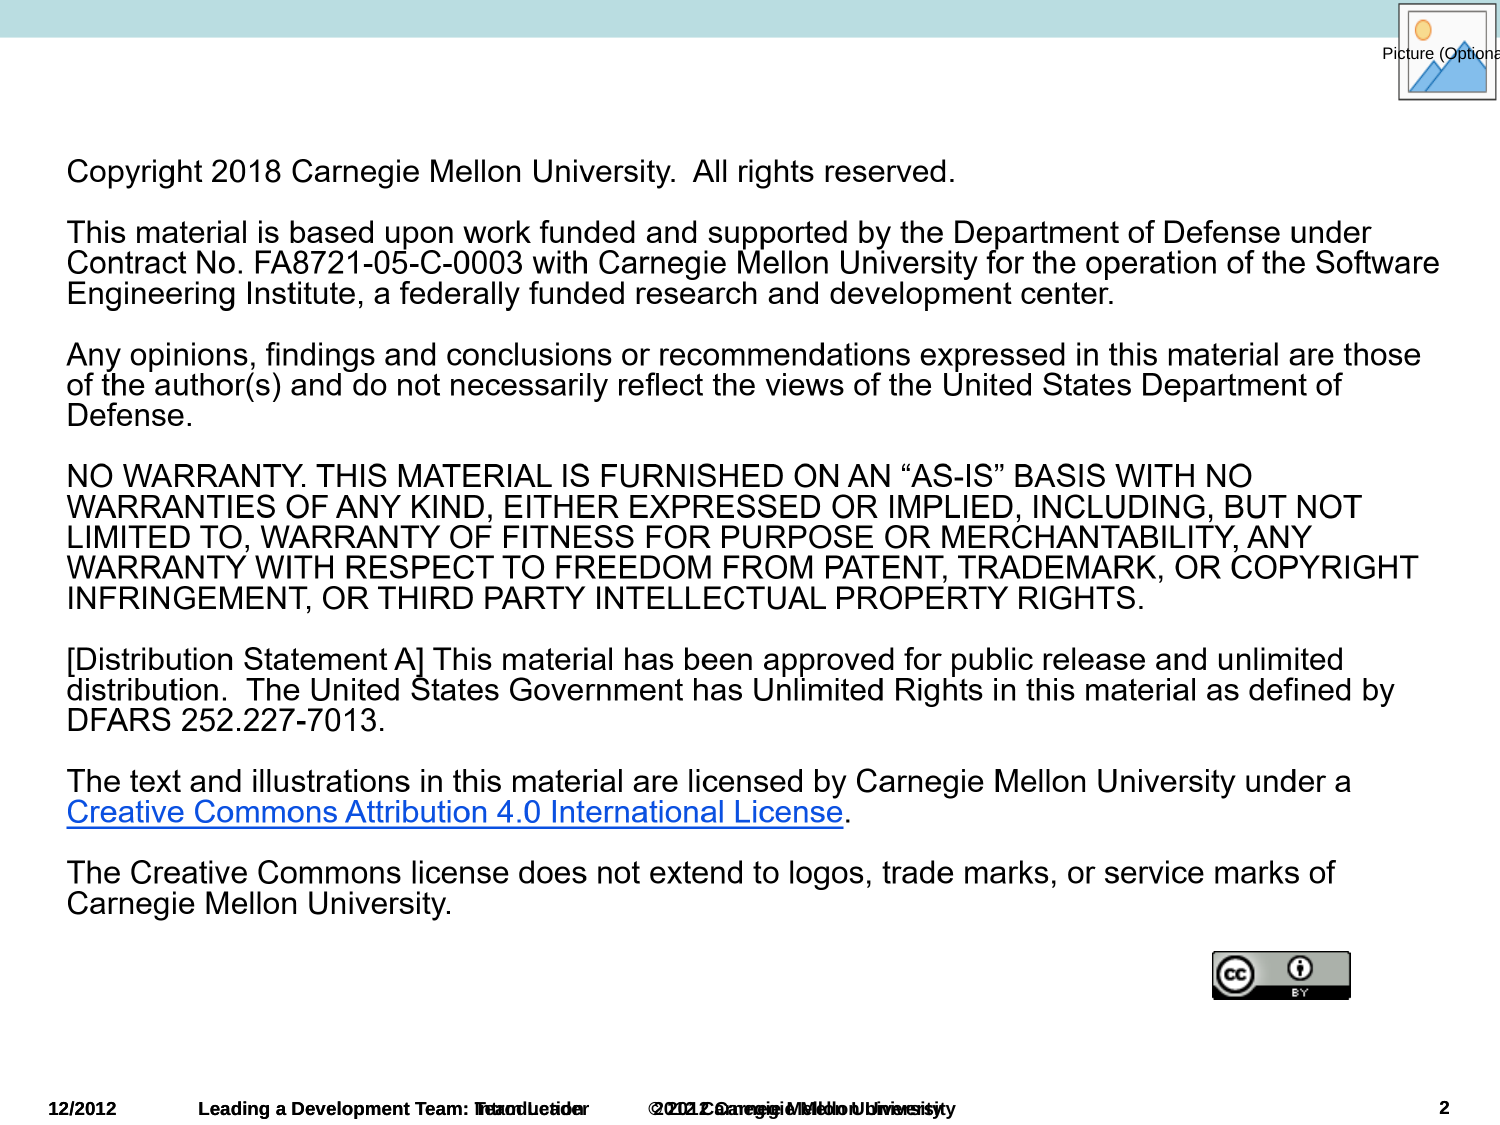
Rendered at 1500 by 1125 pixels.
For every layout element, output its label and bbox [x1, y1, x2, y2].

text_box [0, 0, 1392, 91]
picture [54, 155, 1471, 929]
picture [1394, 0, 1500, 106]
picture [1212, 951, 1351, 1001]
